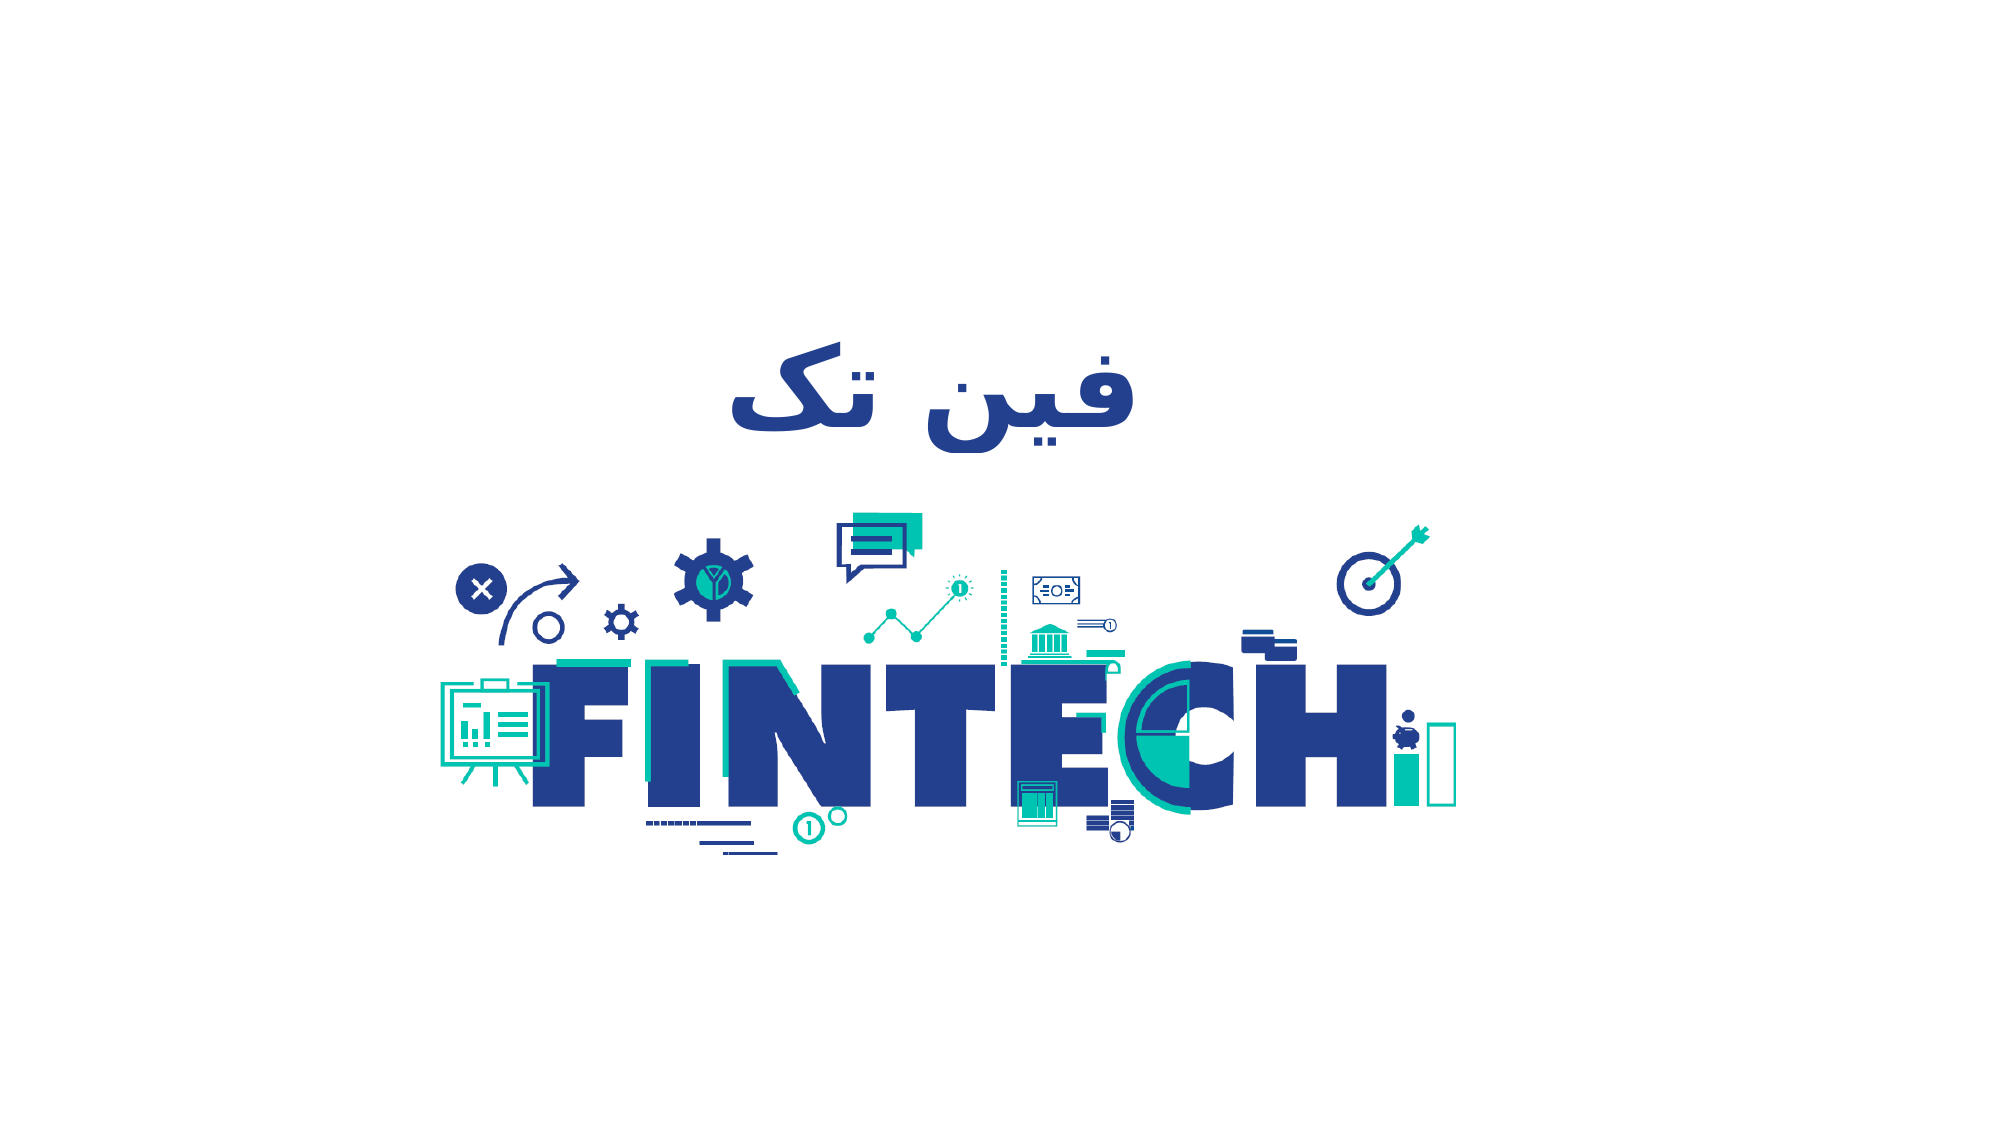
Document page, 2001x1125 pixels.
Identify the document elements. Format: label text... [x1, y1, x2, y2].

picture [405, 453, 1513, 900]
text_box فین تک [679, 307, 1189, 453]
